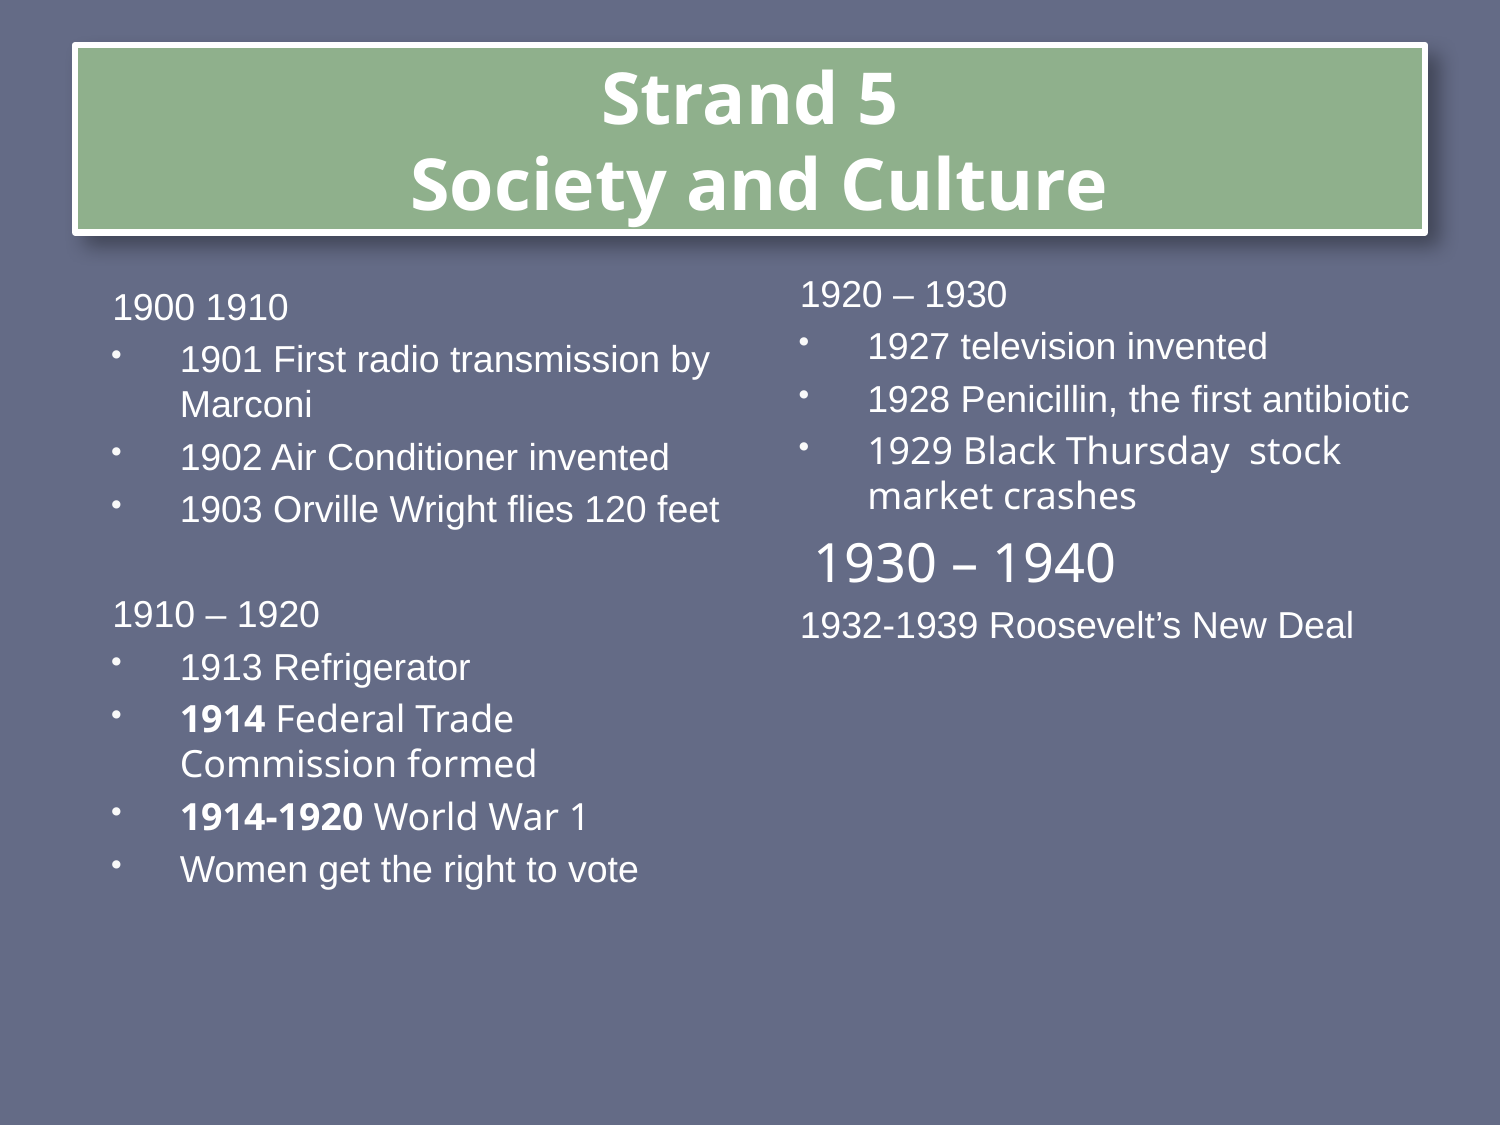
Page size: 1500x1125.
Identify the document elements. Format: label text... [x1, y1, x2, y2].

list 1920 – 1930 1927 television invented 1928 Penicillin, the first antibiotic 1929 Black Thursday stock market crashes 1930 – 1940 1932-1939 Roosevelt’s New Deal [762, 262, 1425, 1005]
list 1900 1910 1901 First radio transmission by Marconi 1902 Air Conditioner invented 1903 Orville Wright flies 120 feet 1910 – 1920 1913 Refrigerator 1914 Federal Trade Commission formed 1914-1920 World War 1 Women get the right to vote [75, 275, 738, 1018]
title Strand 5 Society and Culture [72, 42, 1428, 236]
